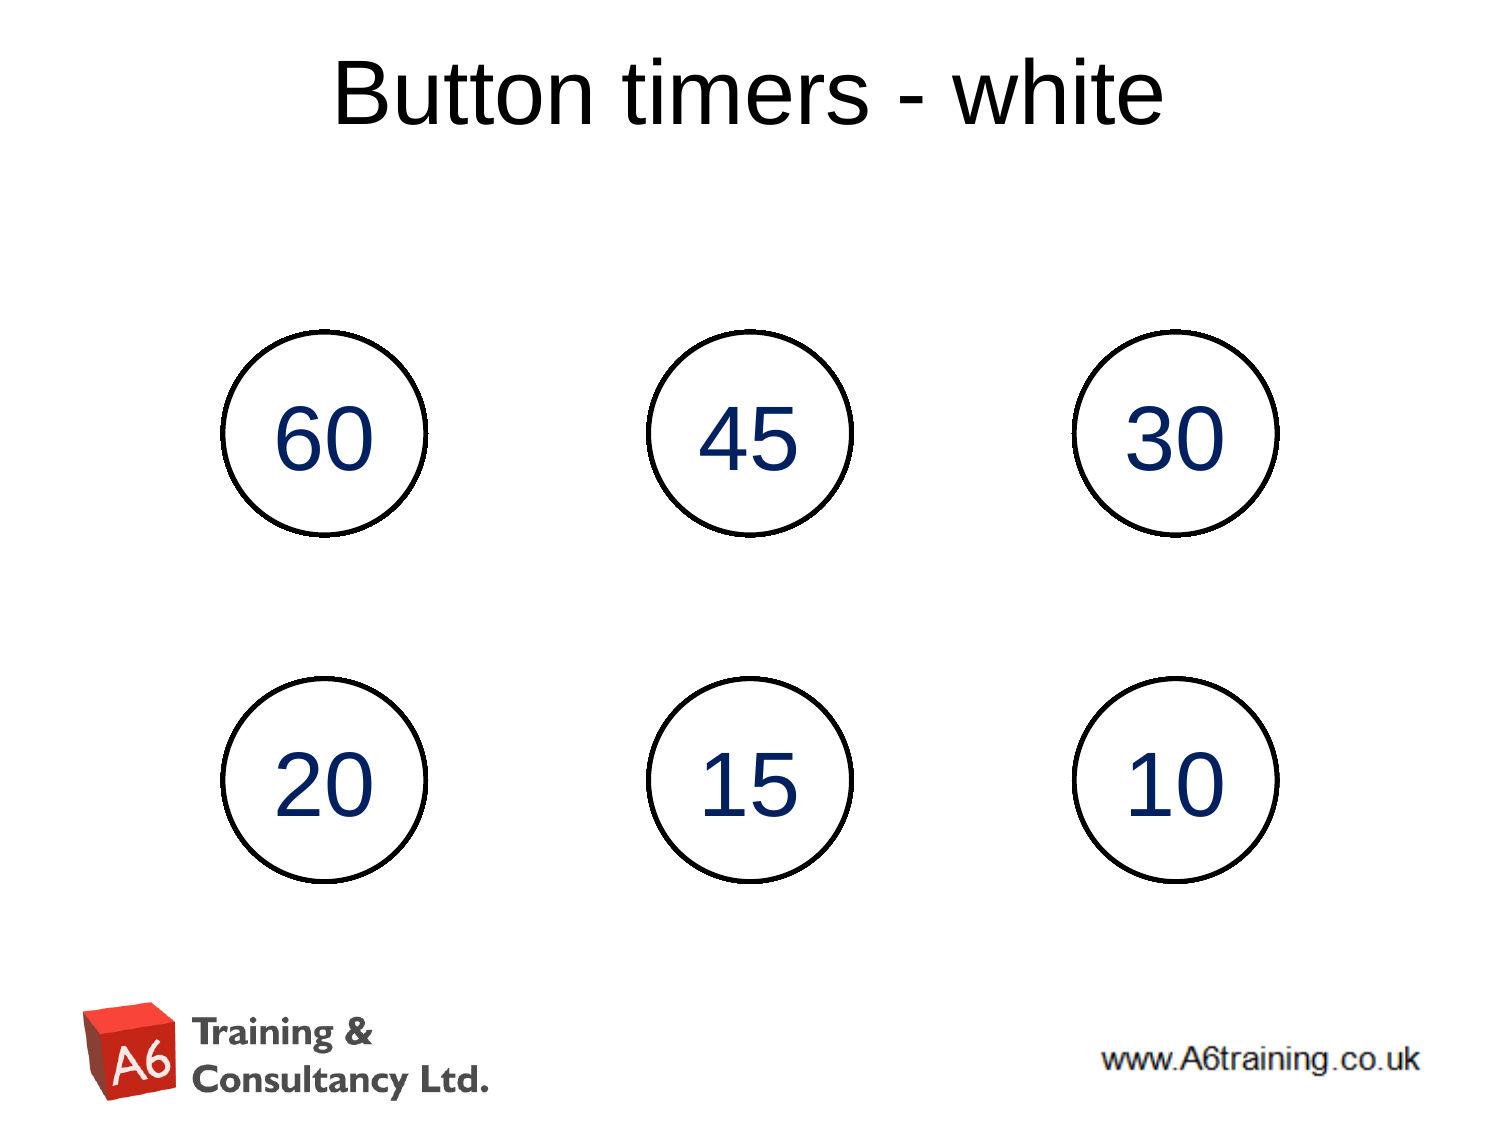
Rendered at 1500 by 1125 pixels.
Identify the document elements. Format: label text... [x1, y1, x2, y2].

title Button timers - white [74, 44, 1426, 132]
picture [70, 978, 502, 1125]
picture [1080, 1023, 1436, 1104]
text_box 45 [648, 332, 852, 535]
text_box 20 [223, 678, 426, 882]
text_box 60 [223, 332, 426, 535]
text_box 15 [648, 678, 852, 882]
text_box 10 [1074, 678, 1277, 882]
text_box 30 [1074, 332, 1277, 535]
